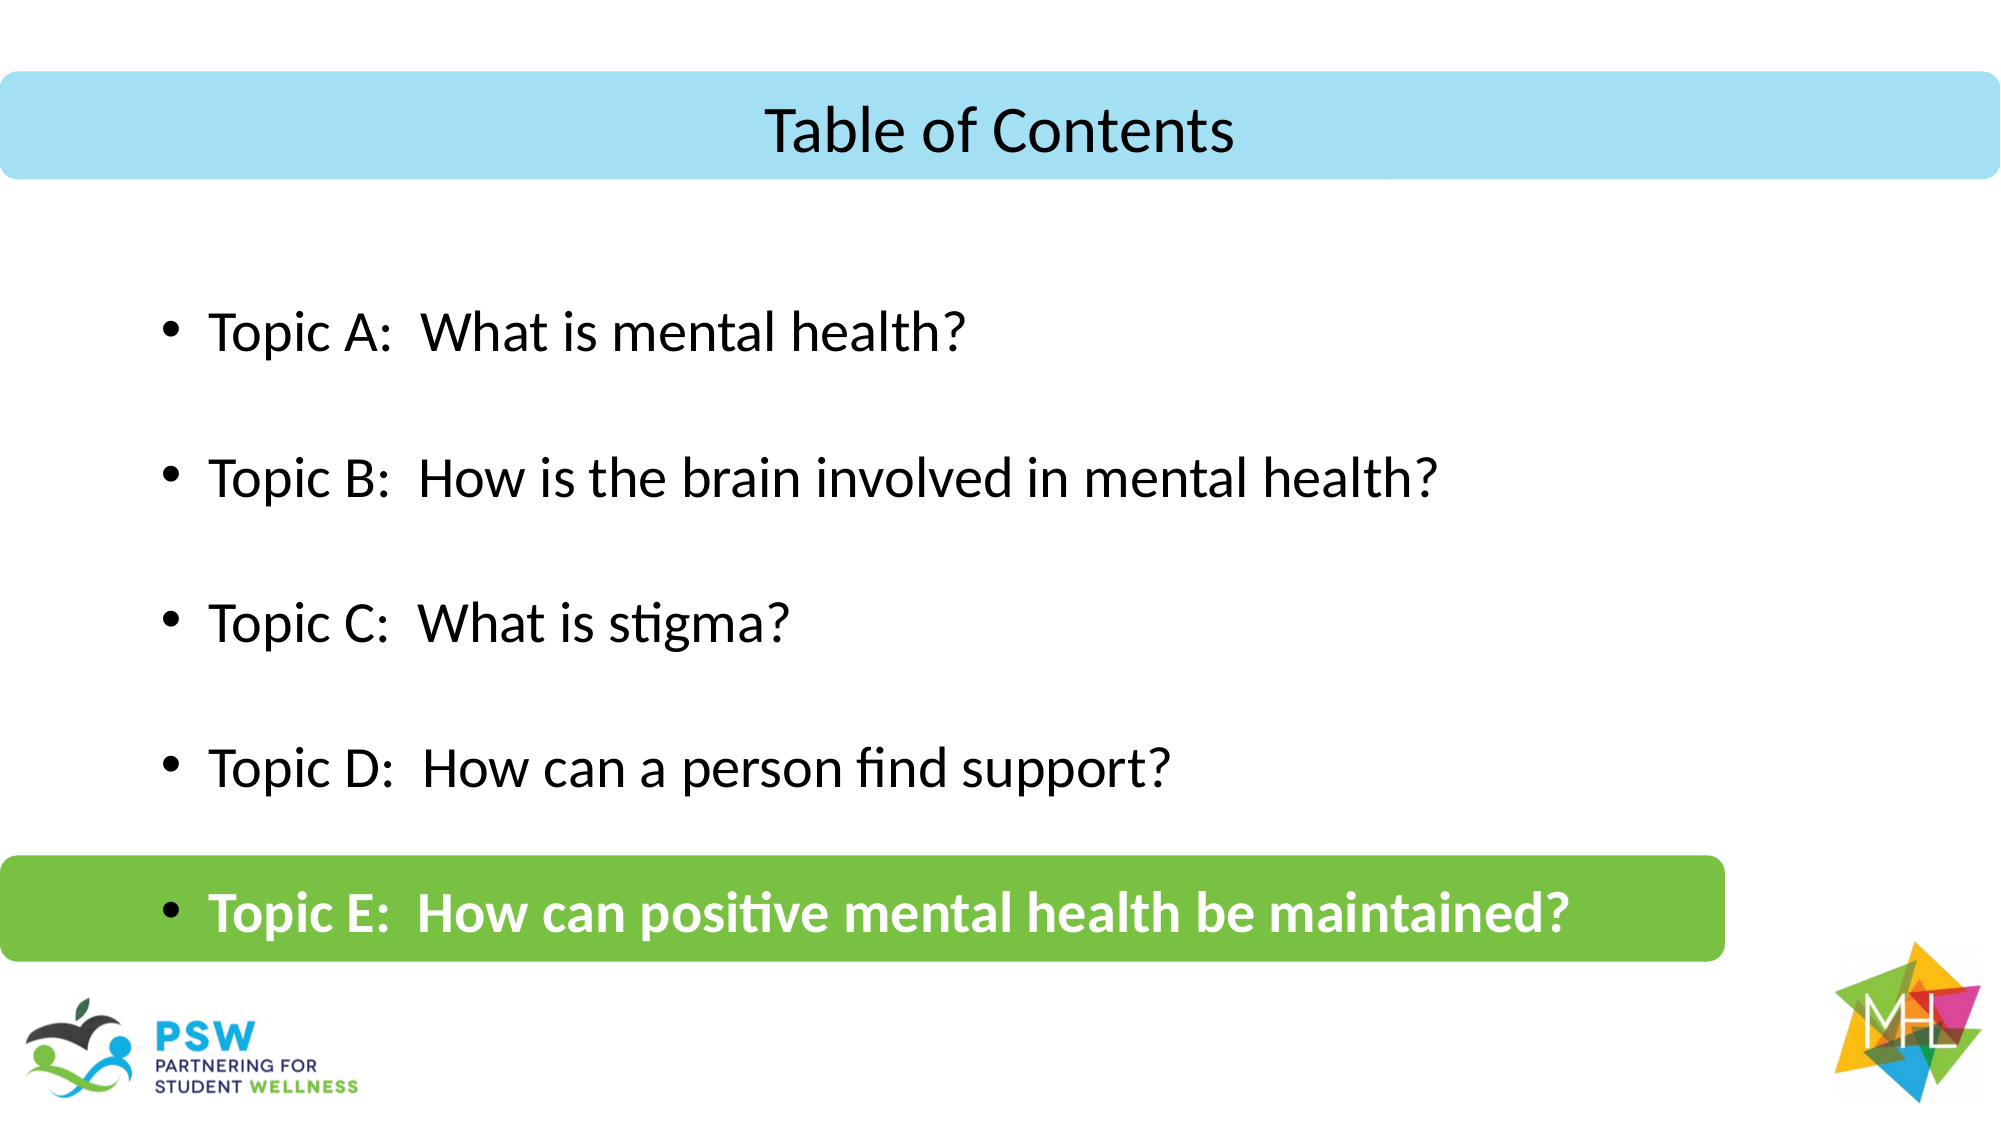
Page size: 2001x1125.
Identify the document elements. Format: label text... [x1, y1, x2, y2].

picture [0, 0, 2001, 1125]
list Topic A: What is mental health? Topic B: How is the brain involved in mental health? Topic C: What is stigma? Topic D: How can a person find support? Topic E: How can positive mental health be maintained? [137, 299, 1863, 1014]
text_box Table of Contents [0, 72, 2000, 179]
text_box [0, 853, 137, 964]
